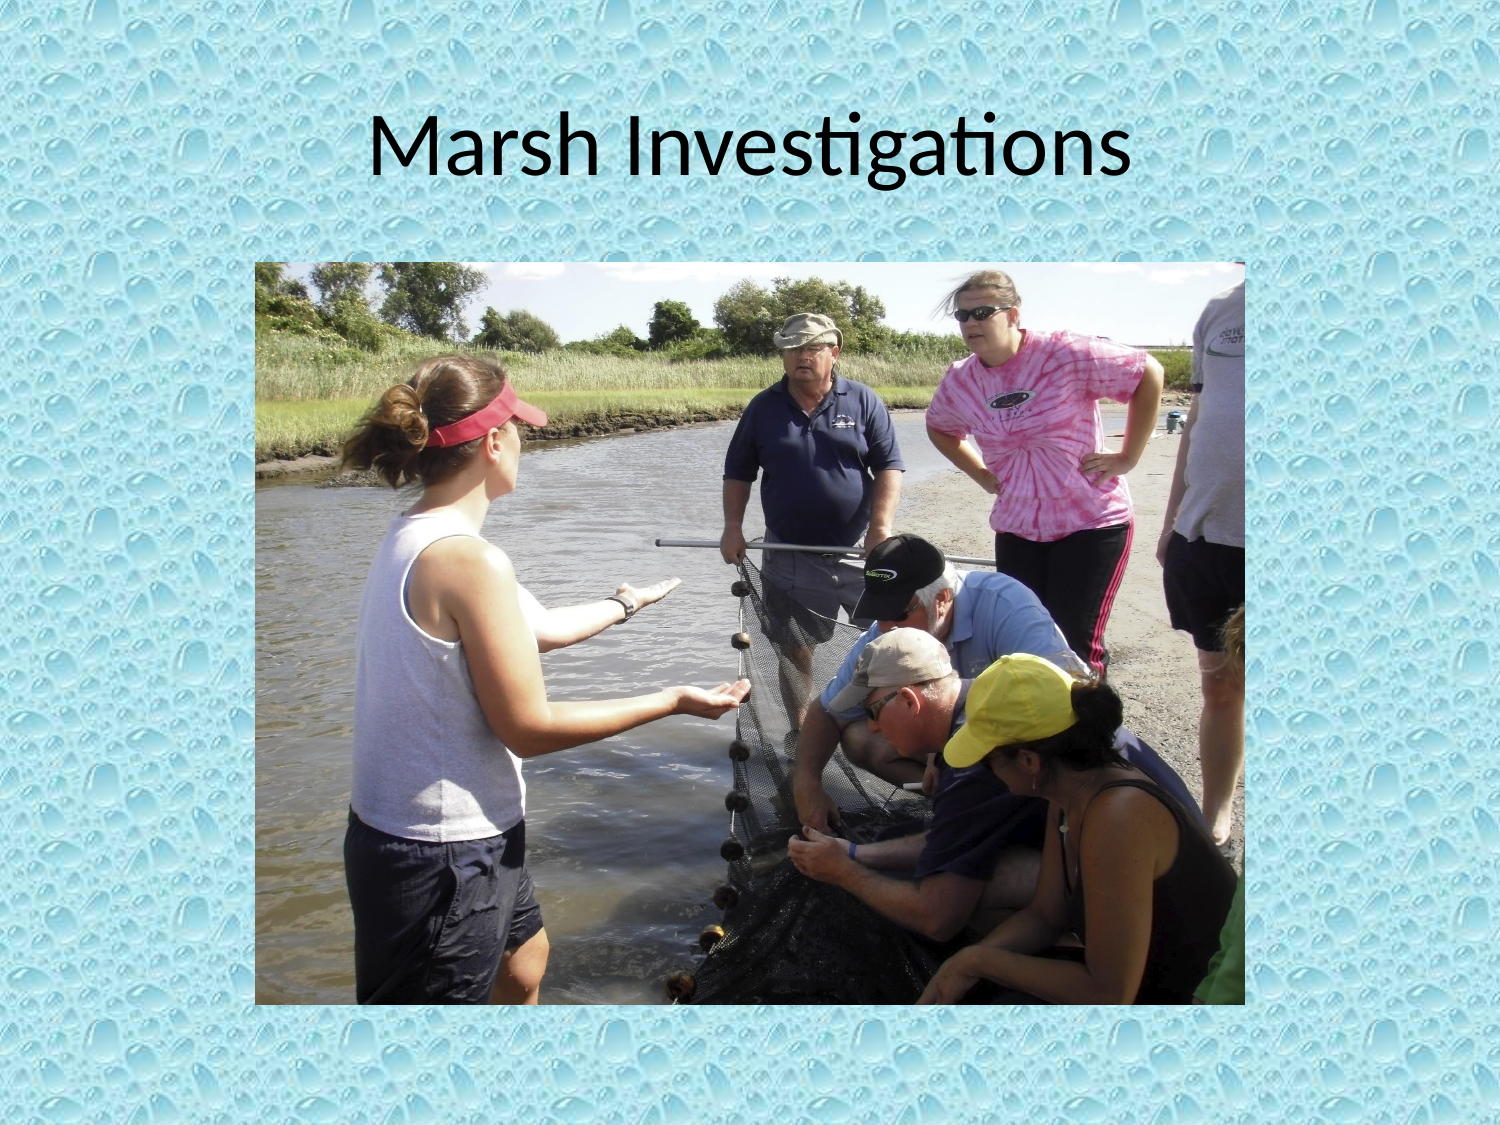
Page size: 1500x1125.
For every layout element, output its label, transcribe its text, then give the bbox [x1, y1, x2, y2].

picture [0, 0, 1500, 1125]
title Marsh Investigations [75, 45, 1425, 233]
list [74, 262, 1426, 1006]
